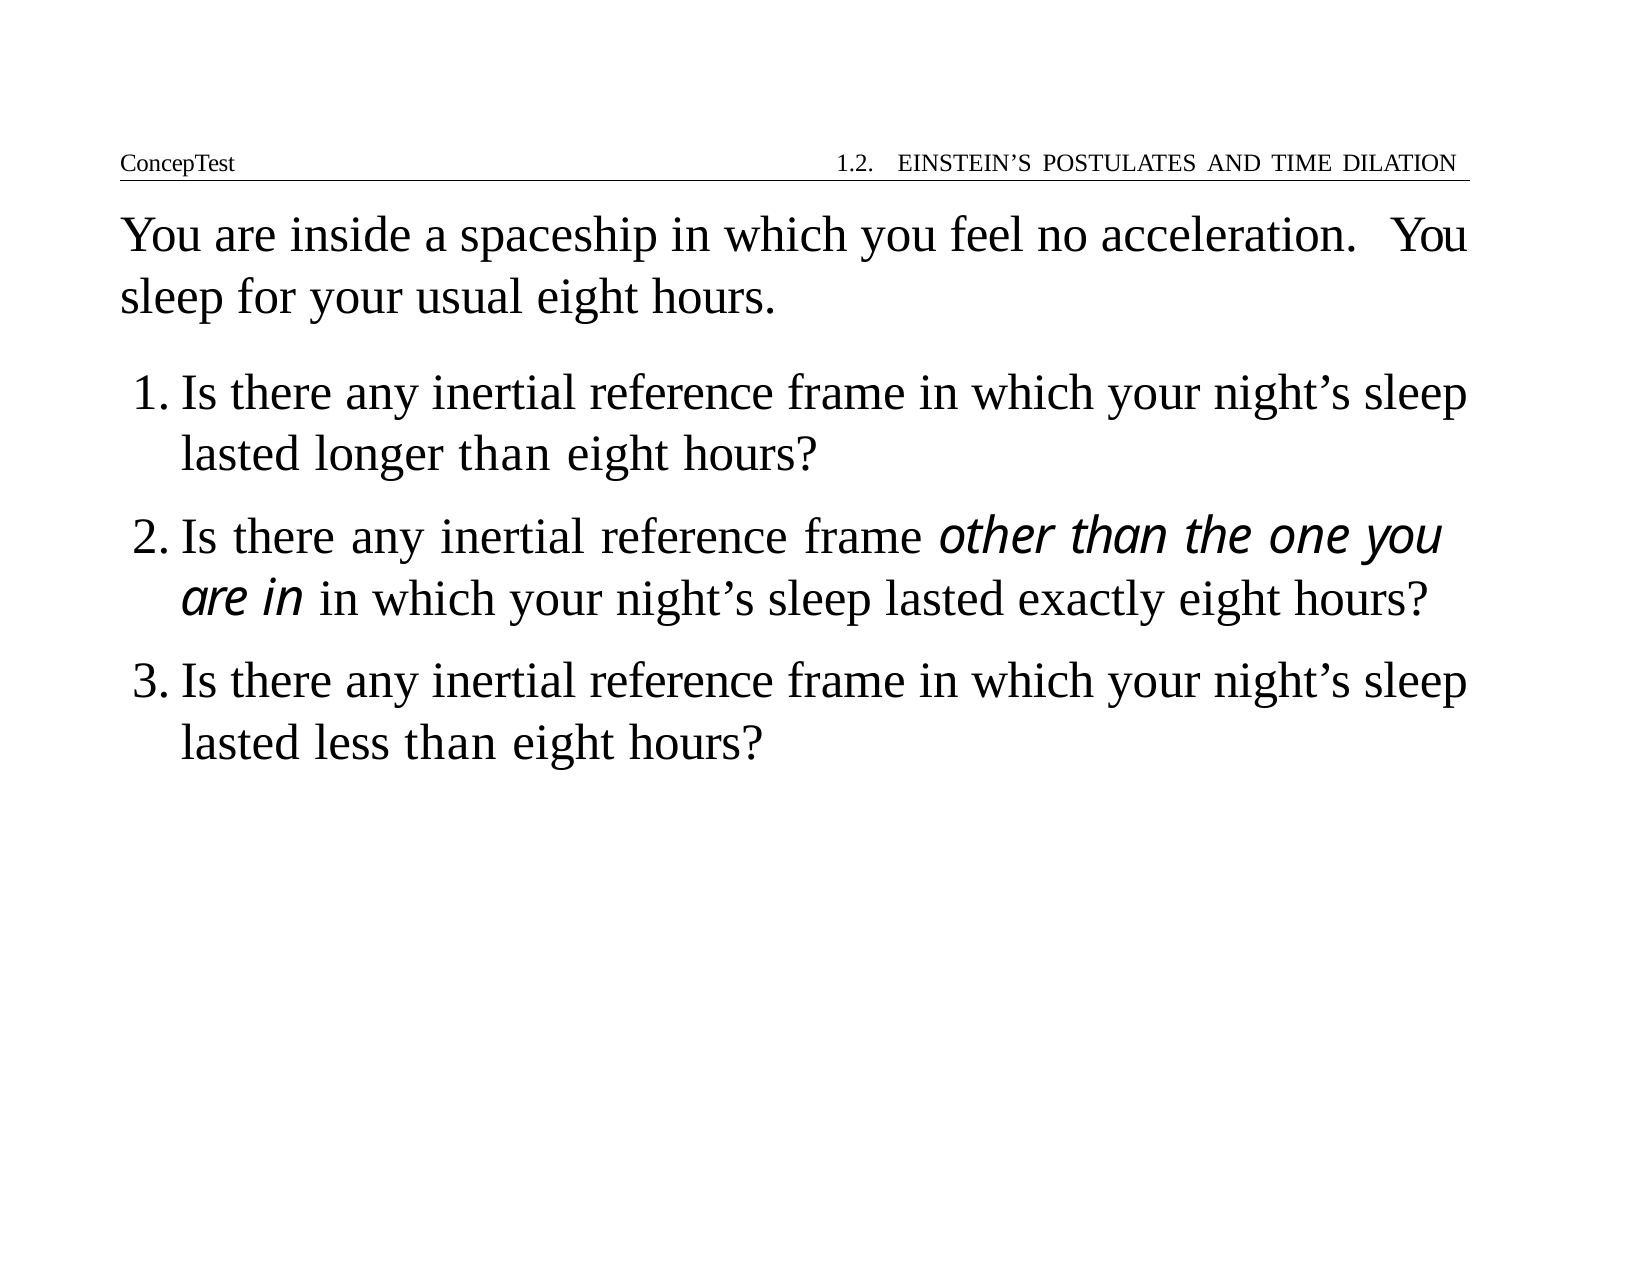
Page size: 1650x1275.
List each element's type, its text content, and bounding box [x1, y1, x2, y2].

text_box ConcepTest 1.2. EINSTEIN’S POSTULATES AND TIME DILATION [117, 144, 1473, 176]
title You are inside a spaceship in which you feel no acceleration. You sleep for your usual eight hours. [117, 198, 1473, 413]
text_box Is there any inertial reference frame in which your night’s sleep lasted longer than eight hours? Is there any inertial reference frame other than the one you are in in which your night’s sleep lasted exactly eight hours? Is there any inertial reference frame in which your night’s sleep lasted less than eight hours? [130, 355, 1472, 770]
